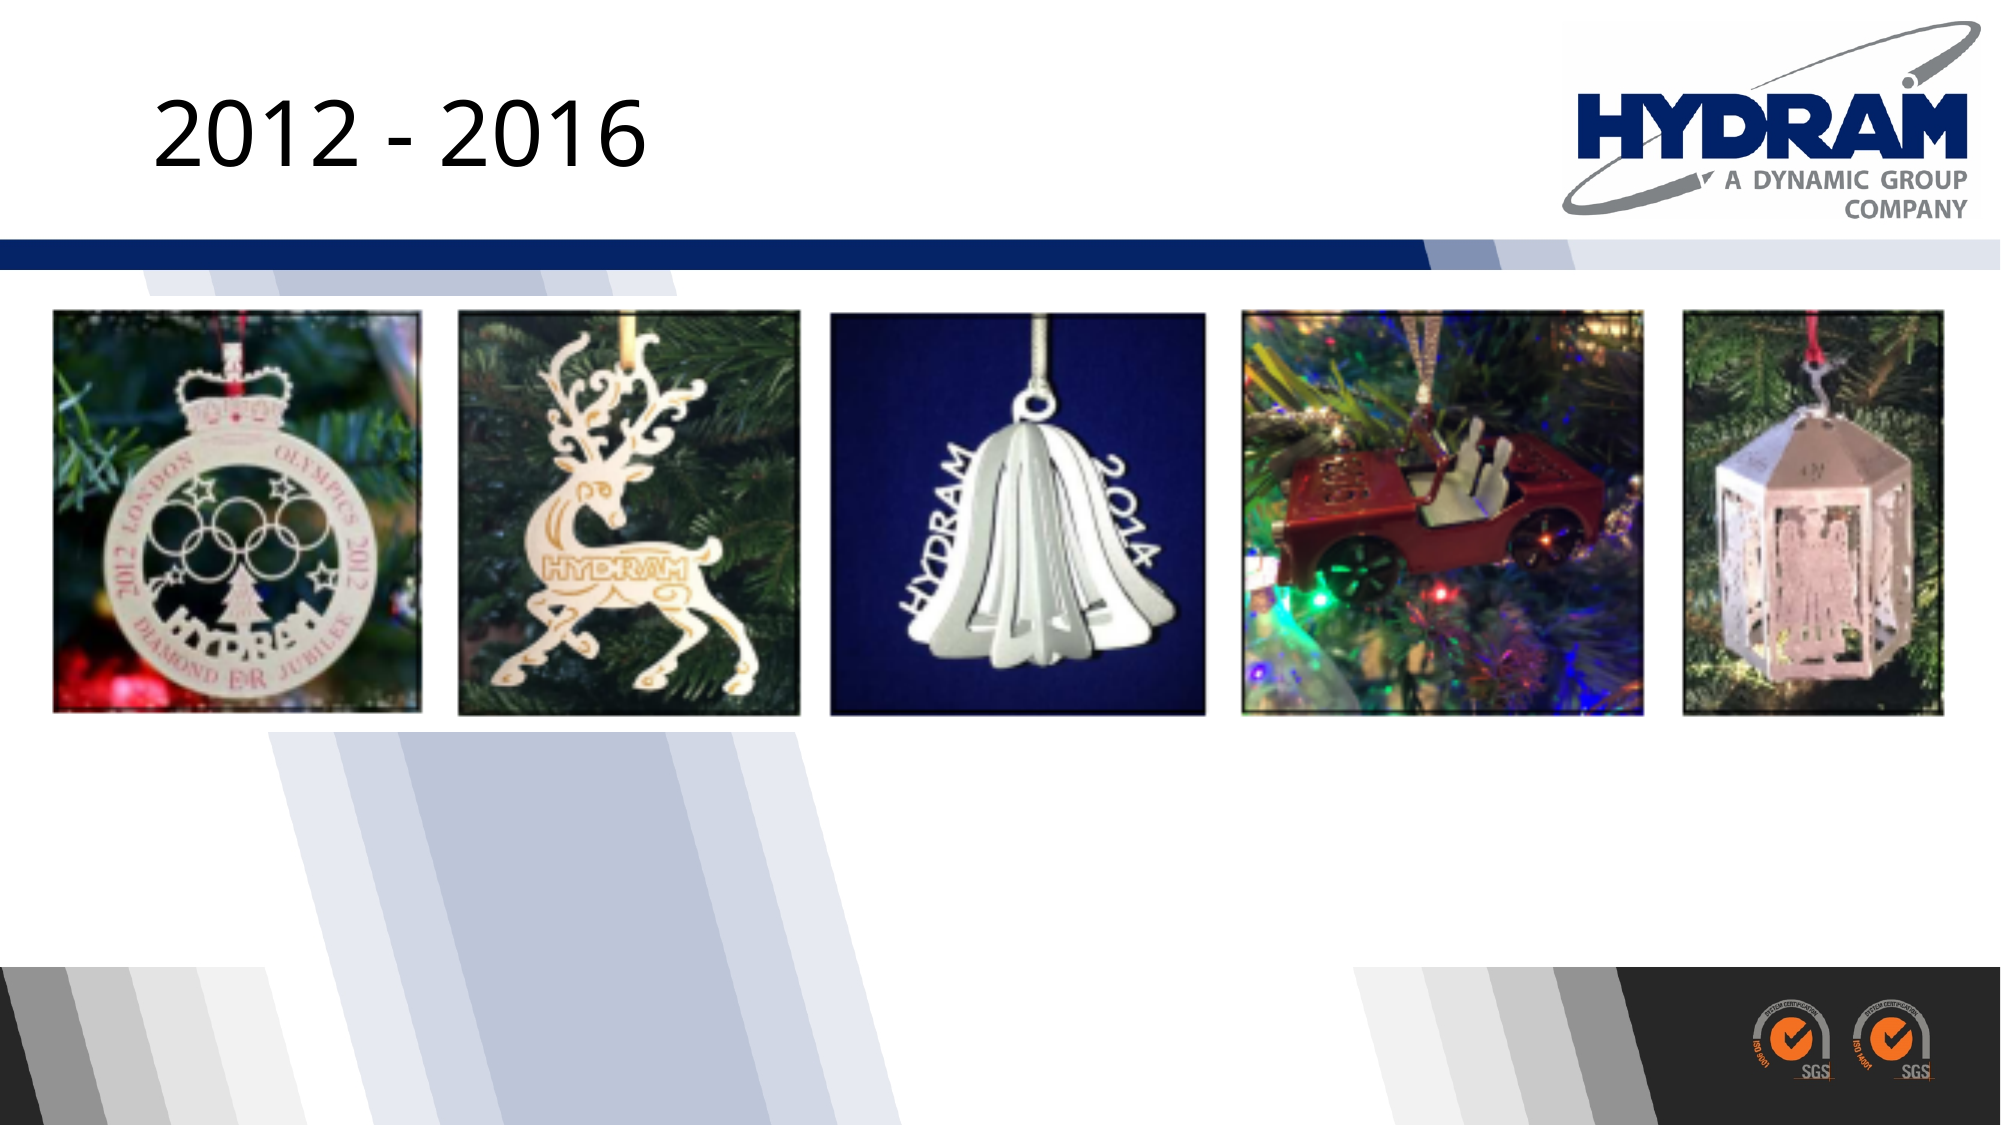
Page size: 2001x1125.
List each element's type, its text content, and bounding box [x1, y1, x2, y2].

picture [0, 0, 2001, 1125]
title 2012 - 2016 [137, 28, 1863, 246]
